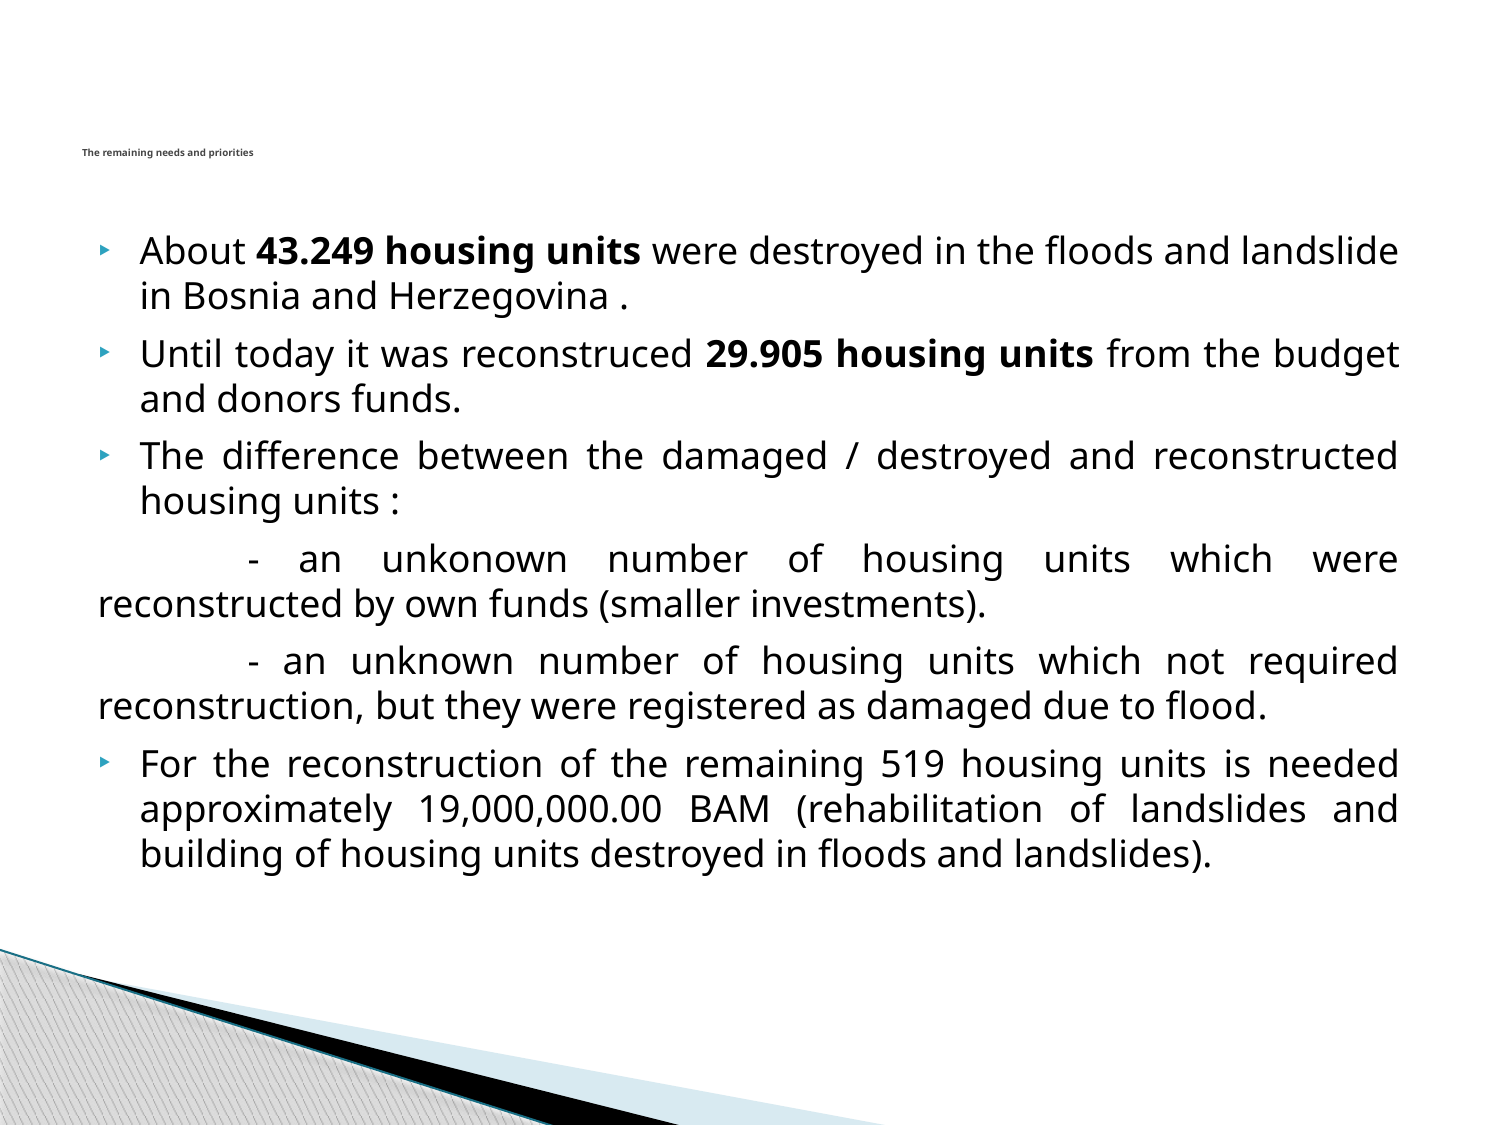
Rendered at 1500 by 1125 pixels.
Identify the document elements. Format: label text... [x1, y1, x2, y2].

list About 43.249 housing units were destroyed in the floods and landslide in Bosnia and Herzegovina . Until today it was reconstruced 29.905 housing units from the budget and donors funds. The difference between the damaged / destroyed and reconstructed housing units : - an unkonown number of housing units which were reconstructed by own funds (smaller investments). - an unknown number of housing units which not required reconstruction, but they were registered as damaged due to flood. For the reconstruction of the remaining 519 housing units is needed approximately 19,000,000.00 BAM (rehabilitation of landslides and building of housing units destroyed in floods and landslides). [64, 219, 1415, 986]
title The remaining needs and priorities [64, 101, 1427, 209]
